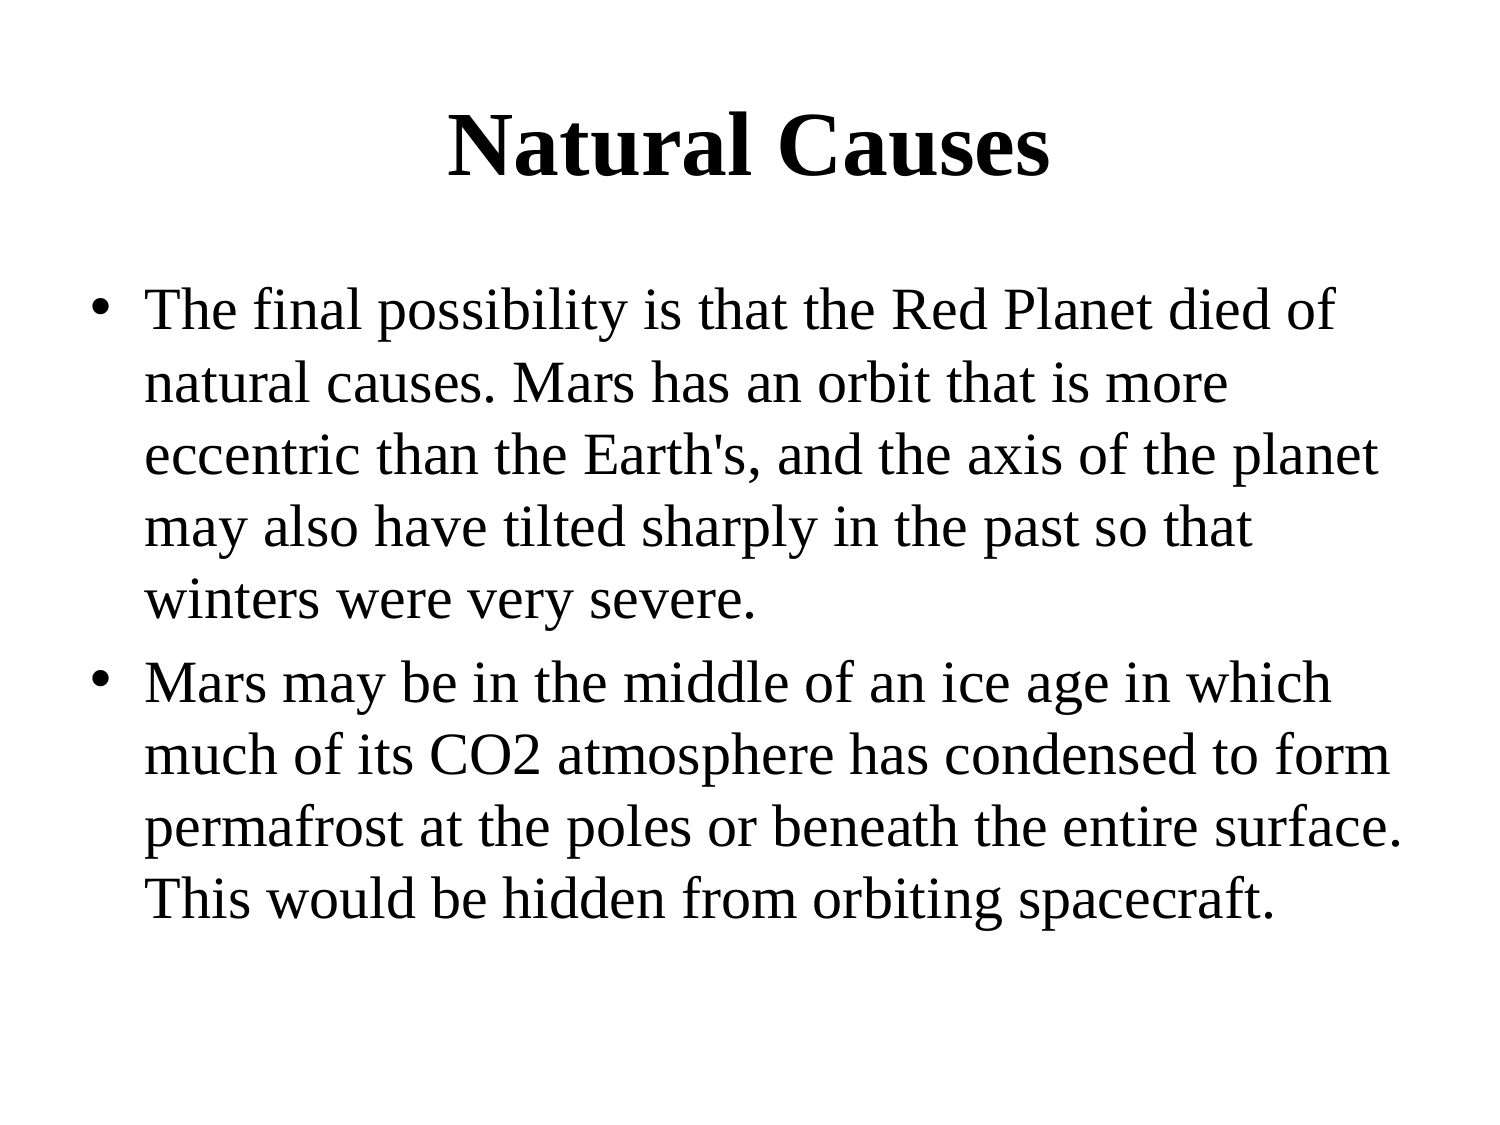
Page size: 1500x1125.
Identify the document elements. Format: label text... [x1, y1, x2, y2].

list The final possibility is that the Red Planet died of natural causes. Mars has an orbit that is more eccentric than the Earth's, and the axis of the planet may also have tilted sharply in the past so that winters were very severe. Mars may be in the middle of an ice age in which much of its CO2 atmosphere has condensed to form permafrost at the poles or beneath the entire surface. This would be hidden from orbiting spacecraft. [75, 262, 1425, 1005]
title Natural Causes [75, 45, 1425, 233]
